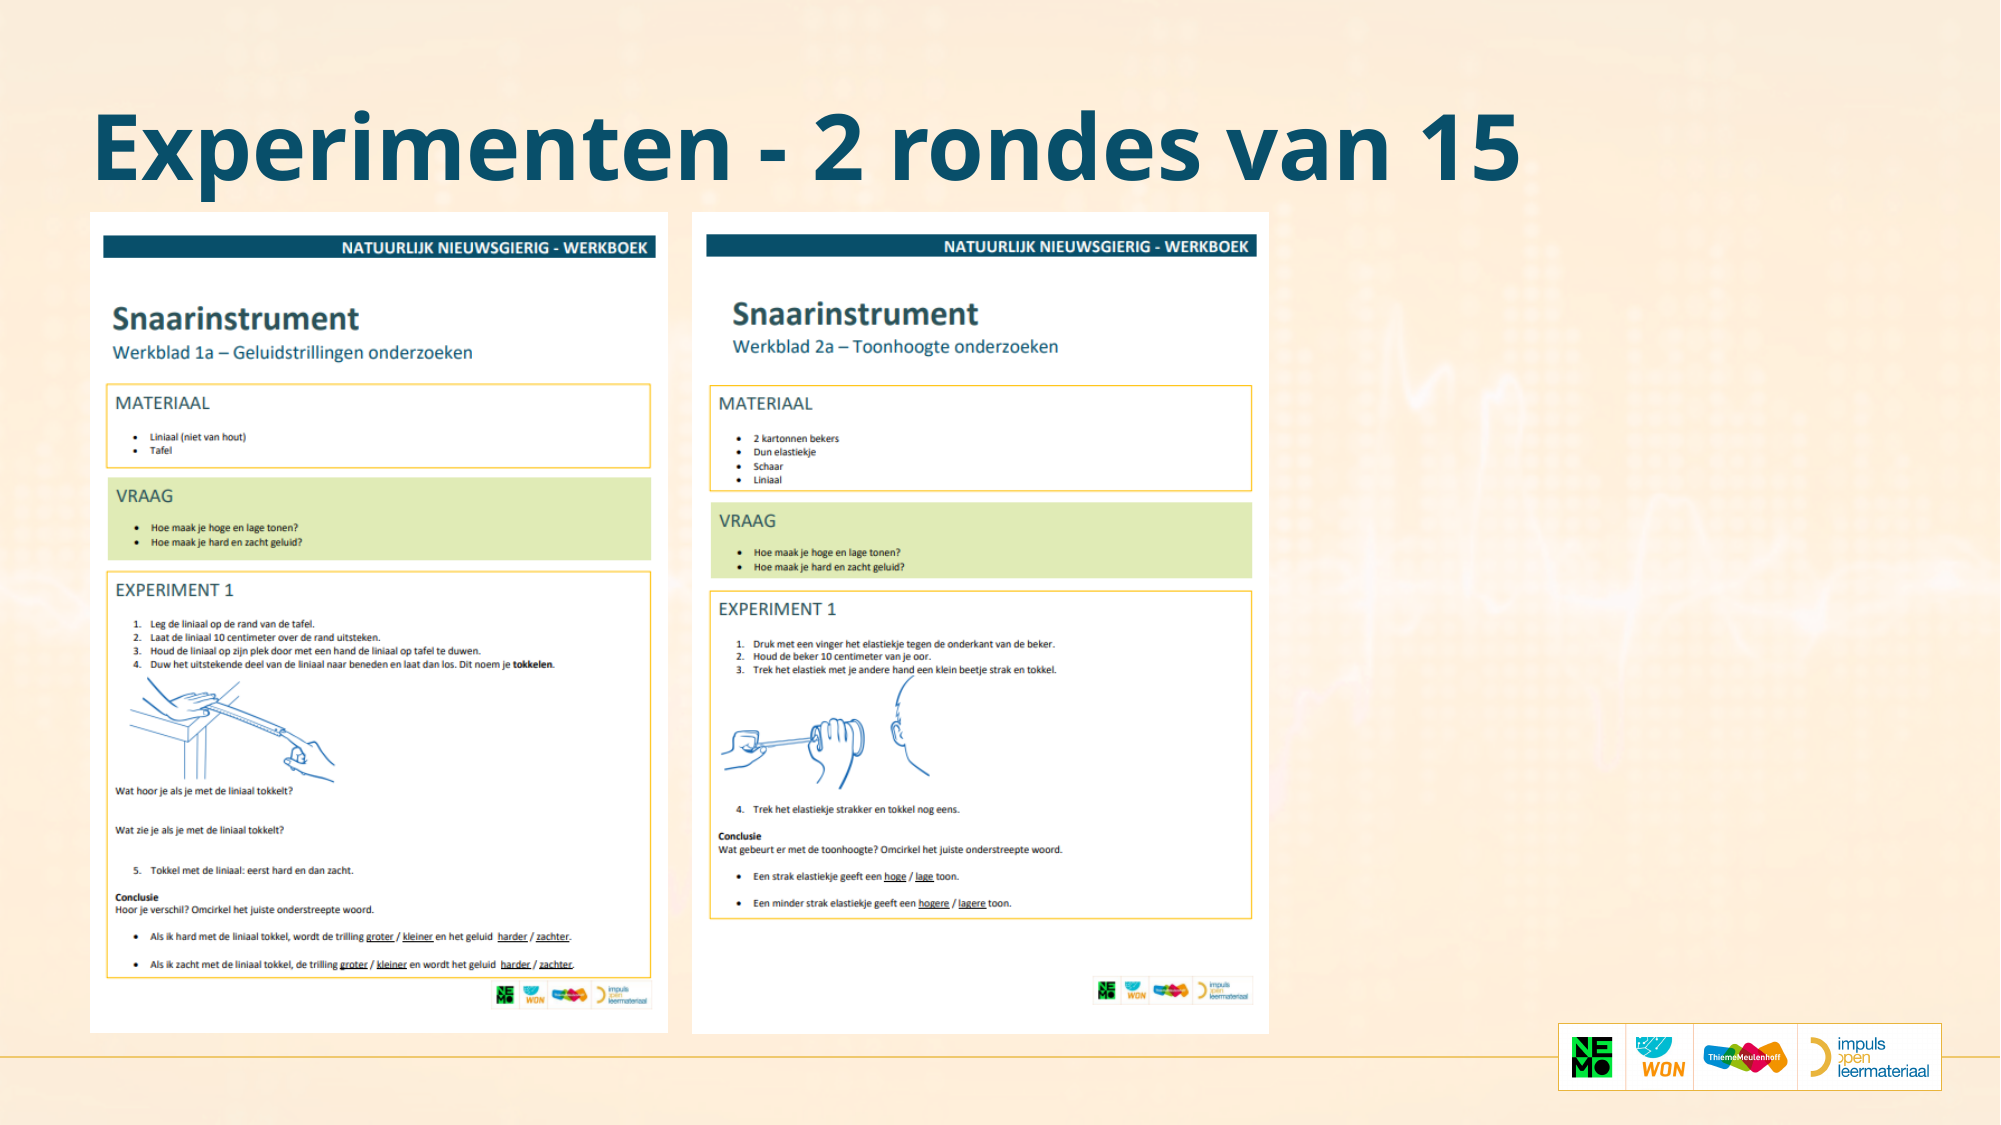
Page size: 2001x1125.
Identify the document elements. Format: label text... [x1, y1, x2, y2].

title Experimenten - 2 rondes van 15 minuten [90, 89, 1910, 247]
picture [692, 212, 1269, 1034]
picture [90, 212, 668, 1033]
picture [1559, 1024, 1941, 1090]
